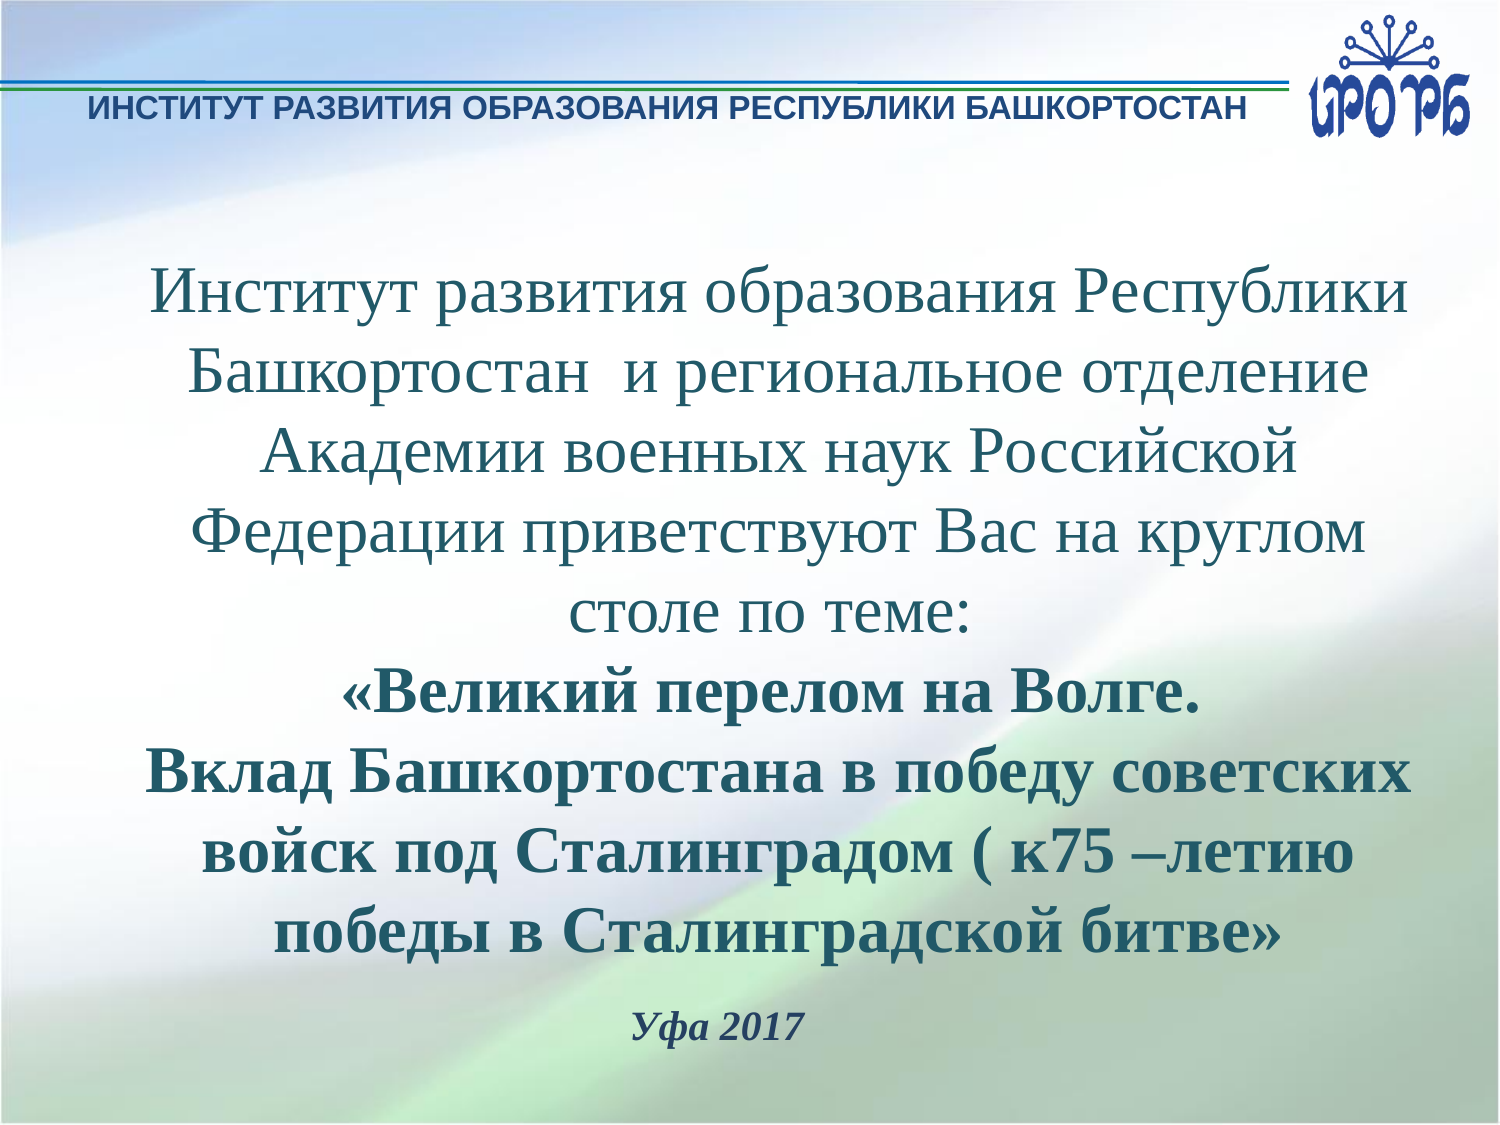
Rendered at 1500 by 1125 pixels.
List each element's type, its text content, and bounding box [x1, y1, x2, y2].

text_box Институт развития образования Республики Башкортостан и региональное отделение Академии военных наук Российской Федерации приветствуют Вас на круглом столе по теме: «Великий перелом на Волге. Вклад Башкортостана в победу советских войск под Сталинградом ( к75 –летию победы в Сталинградской битве» Уфа 2017 [112, 148, 1447, 1125]
text_box ИНСТИТУТ РАЗВИТИЯ ОБРАЗОВАНИЯ РЕСПУБЛИКИ БАШКОРТОСТАН [23, 78, 1300, 134]
picture [0, 0, 1500, 1125]
